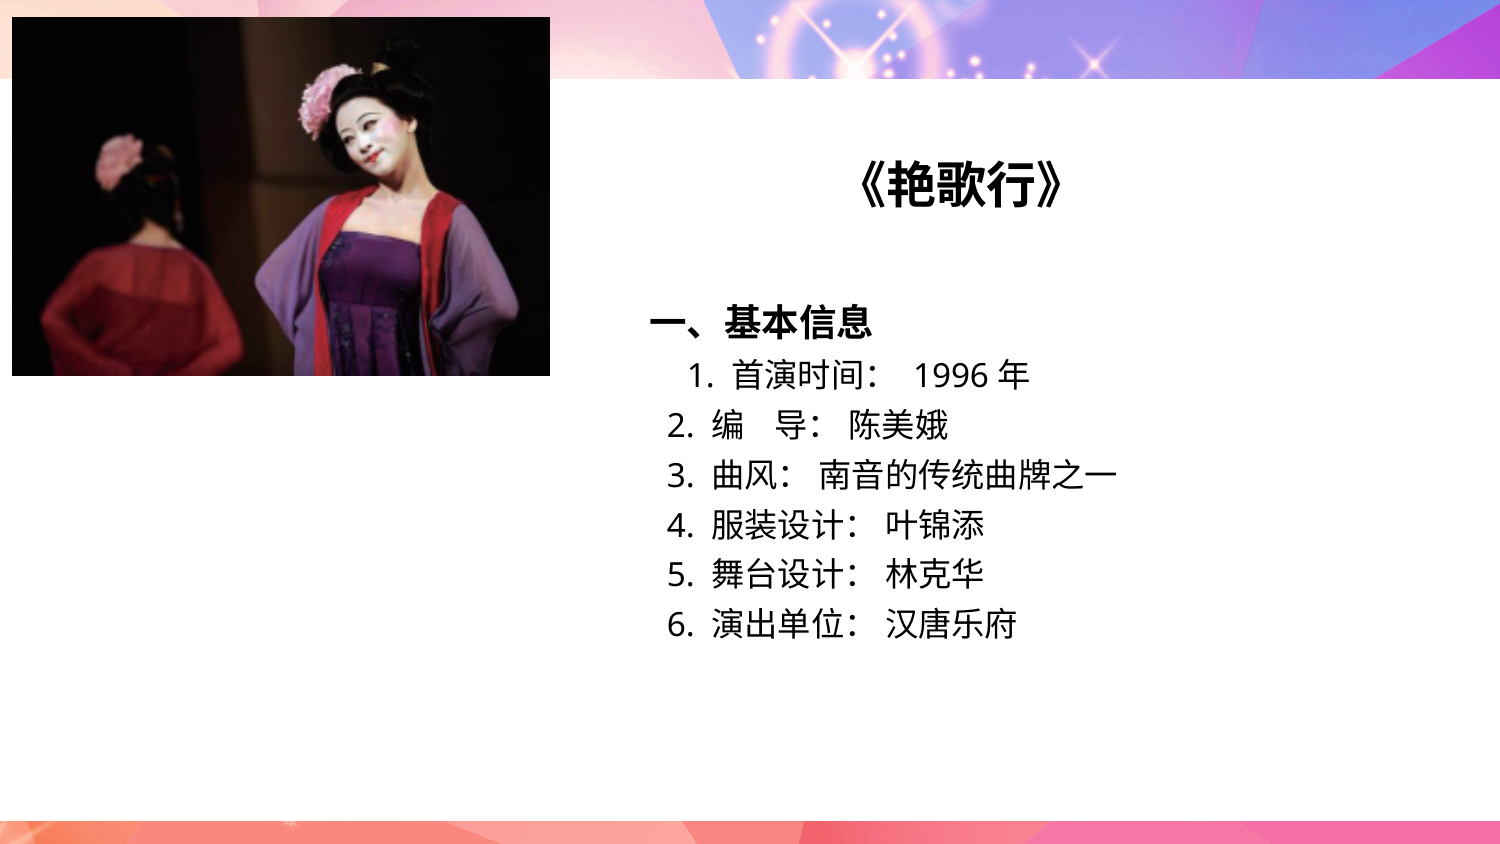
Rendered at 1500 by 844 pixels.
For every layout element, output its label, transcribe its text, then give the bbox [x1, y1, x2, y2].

text_box 一、基本信息 1. 首演时间： 1996年 2. 编 导： 陈美娥 3. 曲风： 南音的传统曲牌之一 4. 服装设计： 叶锦添 5. 舞台设计： 林克华 6. 演出单位： 汉唐乐府 [617, 280, 1298, 671]
picture [0, 821, 1500, 844]
picture [0, 0, 1500, 376]
text_box 《艳歌行》 [586, 145, 1338, 222]
